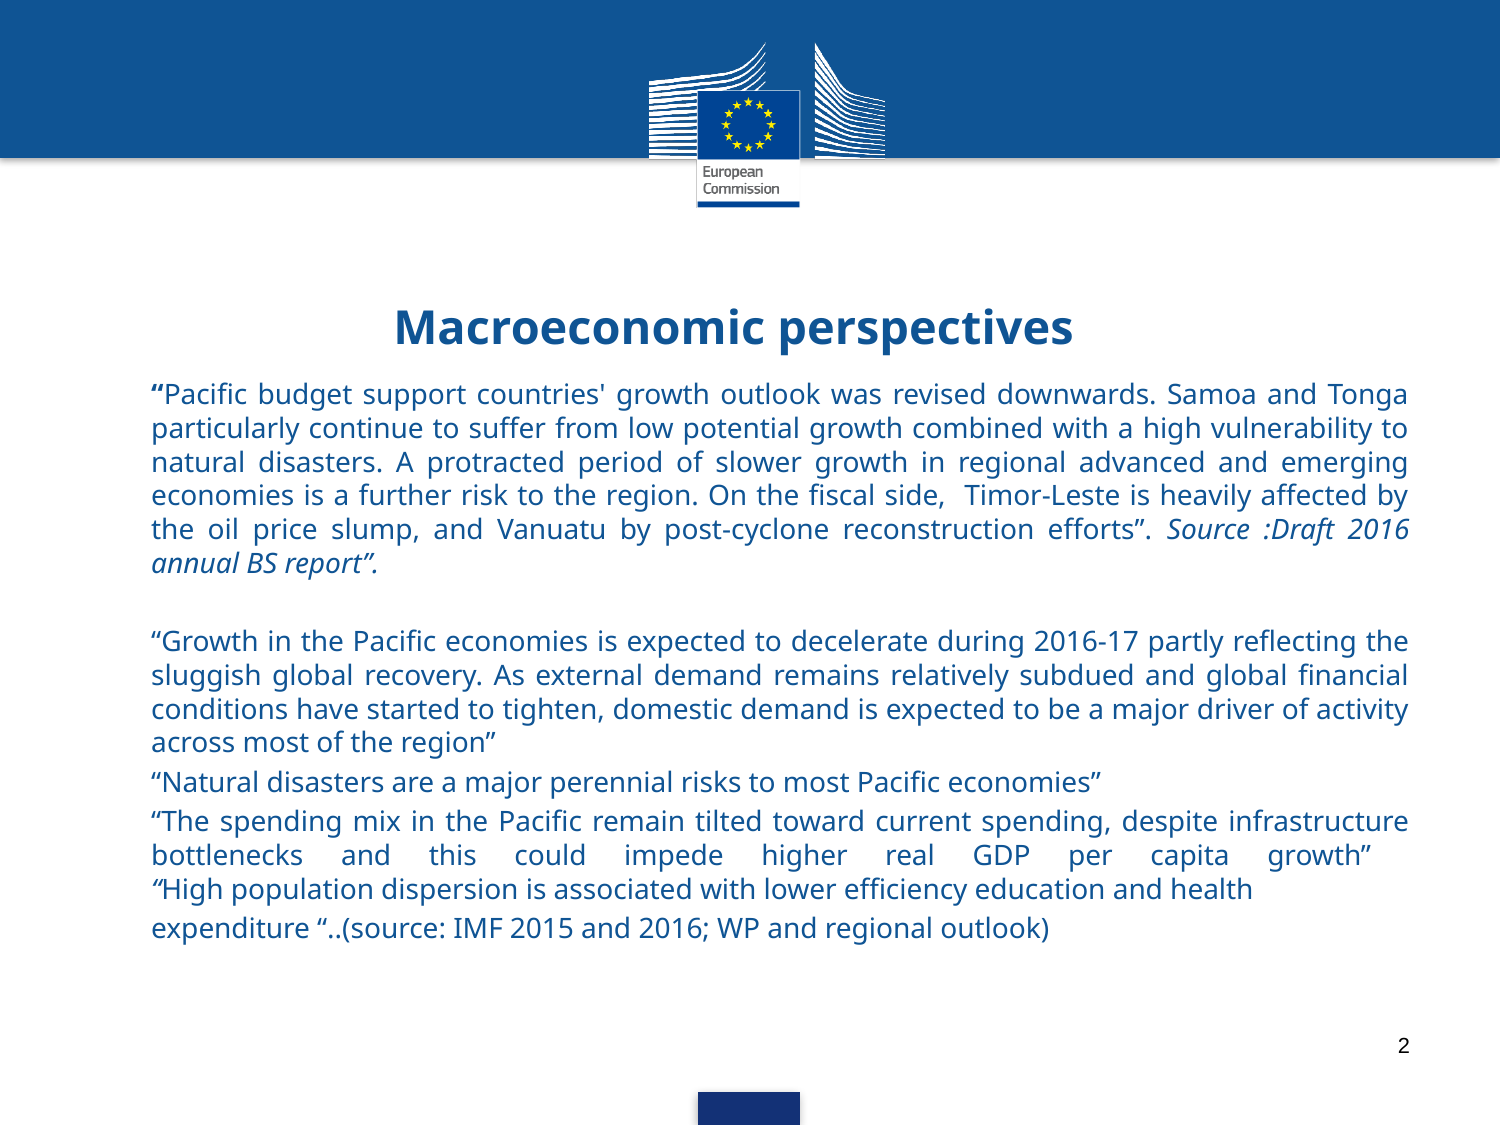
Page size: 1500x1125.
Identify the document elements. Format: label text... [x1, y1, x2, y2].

list “Pacific budget support countries' growth outlook was revised downwards. Samoa and Tonga particularly continue to suffer from low potential growth combined with a high vulnerability to natural disasters. A protracted period of slower growth in regional advanced and emerging economies is a further risk to the region. On the fiscal side, Timor-Leste is heavily affected by the oil price slump, and Vanuatu by post-cyclone reconstruction efforts”. Source :Draft 2016 annual BS report”. “Growth in the Pacific economies is expected to decelerate during 2016-17 partly reflecting the sluggish global recovery. As external demand remains relatively subdued and global financial conditions have started to tighten, domestic demand is expected to be a major driver of activity across most of the region” “Natural disasters are a major perennial risks to most Pacific economies” “The spending mix in the Pacific remain tilted toward current spending, despite infrastructure bottlenecks and this could impede higher real GDP per capita growth” “High population dispersion is associated with lower efficiency education and health expenditure “..(source: IMF 2015 and 2016; WP and regional outlook) [94, 368, 1425, 788]
title Macroeconomic perspectives [64, 268, 1415, 384]
picture [649, 42, 885, 208]
slide_number 2 [1074, 1024, 1425, 1103]
